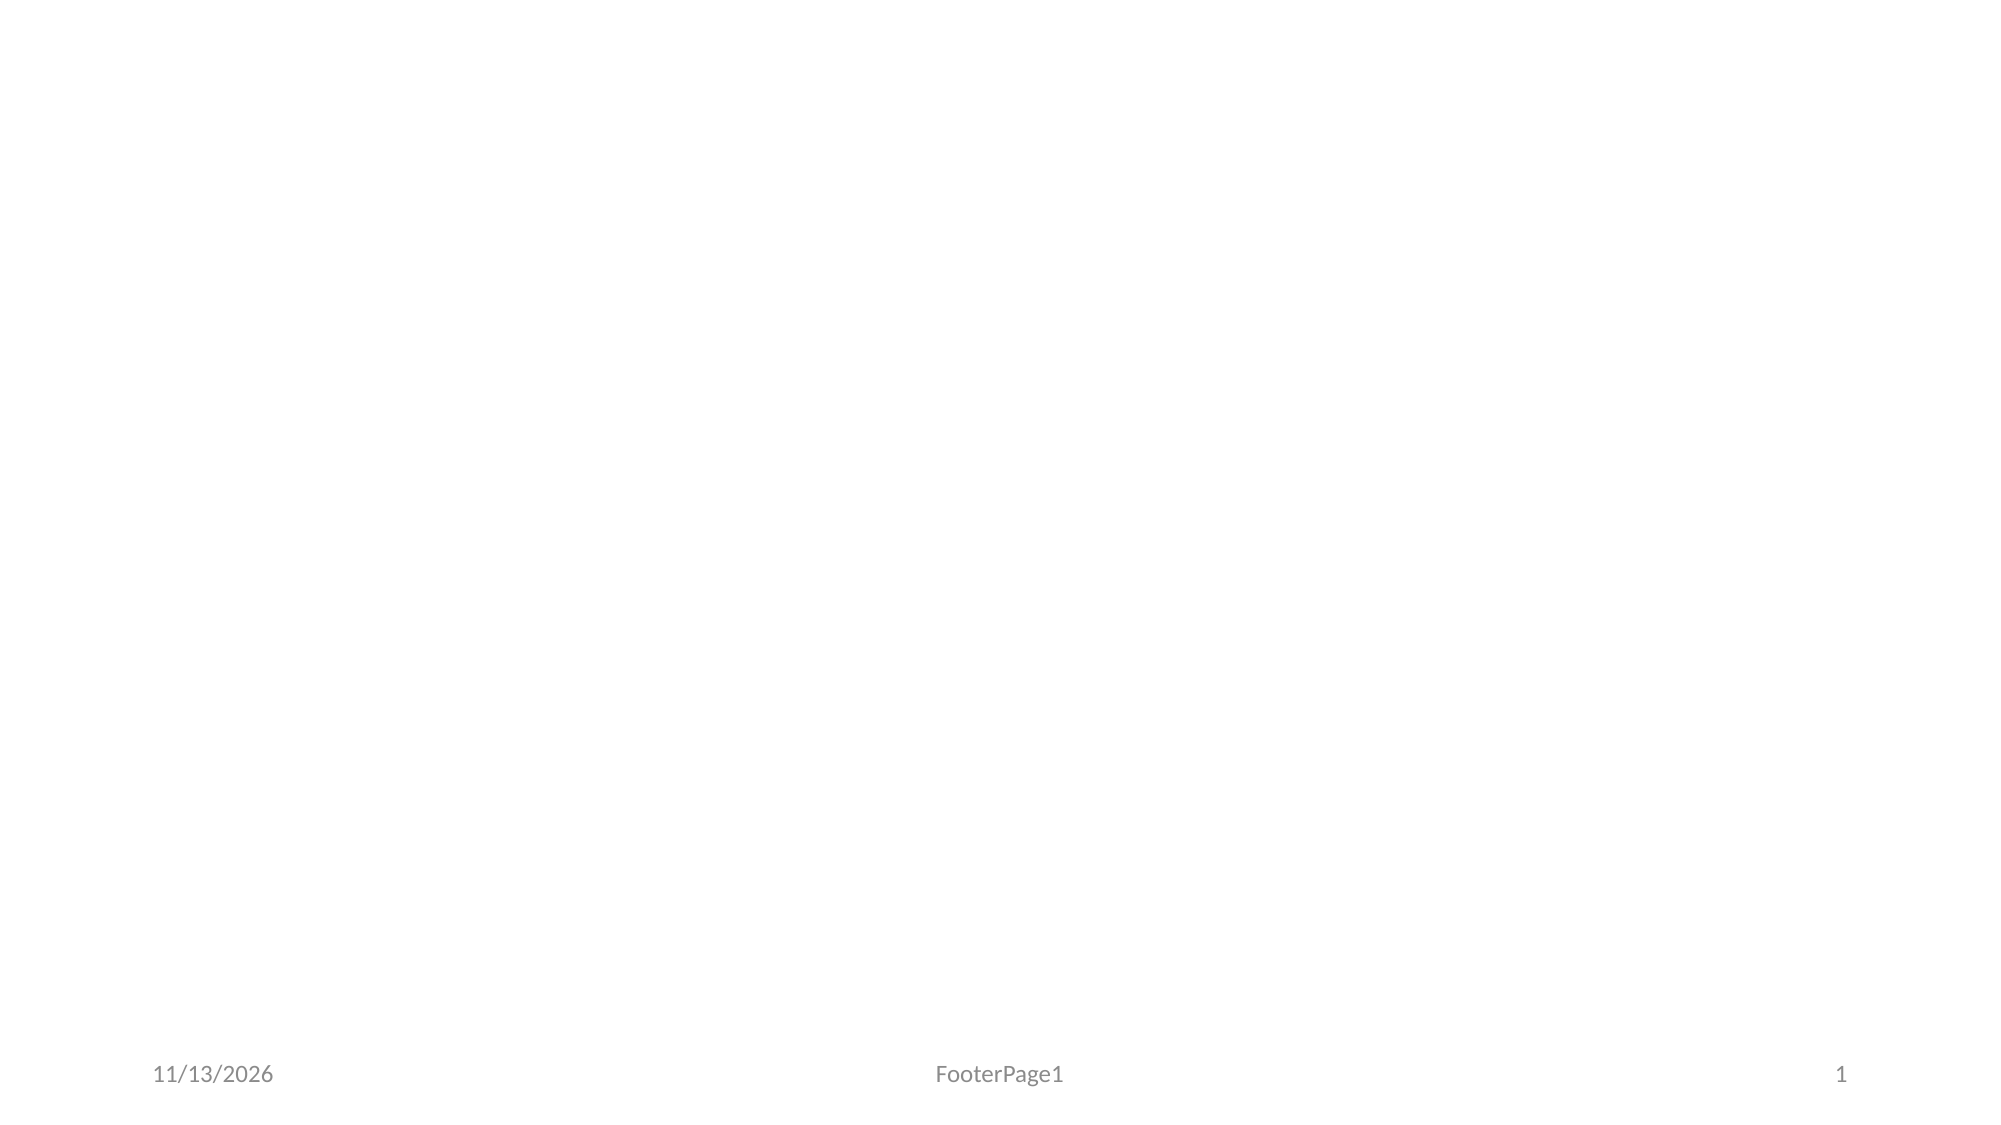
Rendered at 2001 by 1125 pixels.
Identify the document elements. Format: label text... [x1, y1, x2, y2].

footer FooterPage1 [662, 1042, 1338, 1103]
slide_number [137, 1042, 588, 1103]
slide_number 1 [1412, 1042, 1863, 1103]
